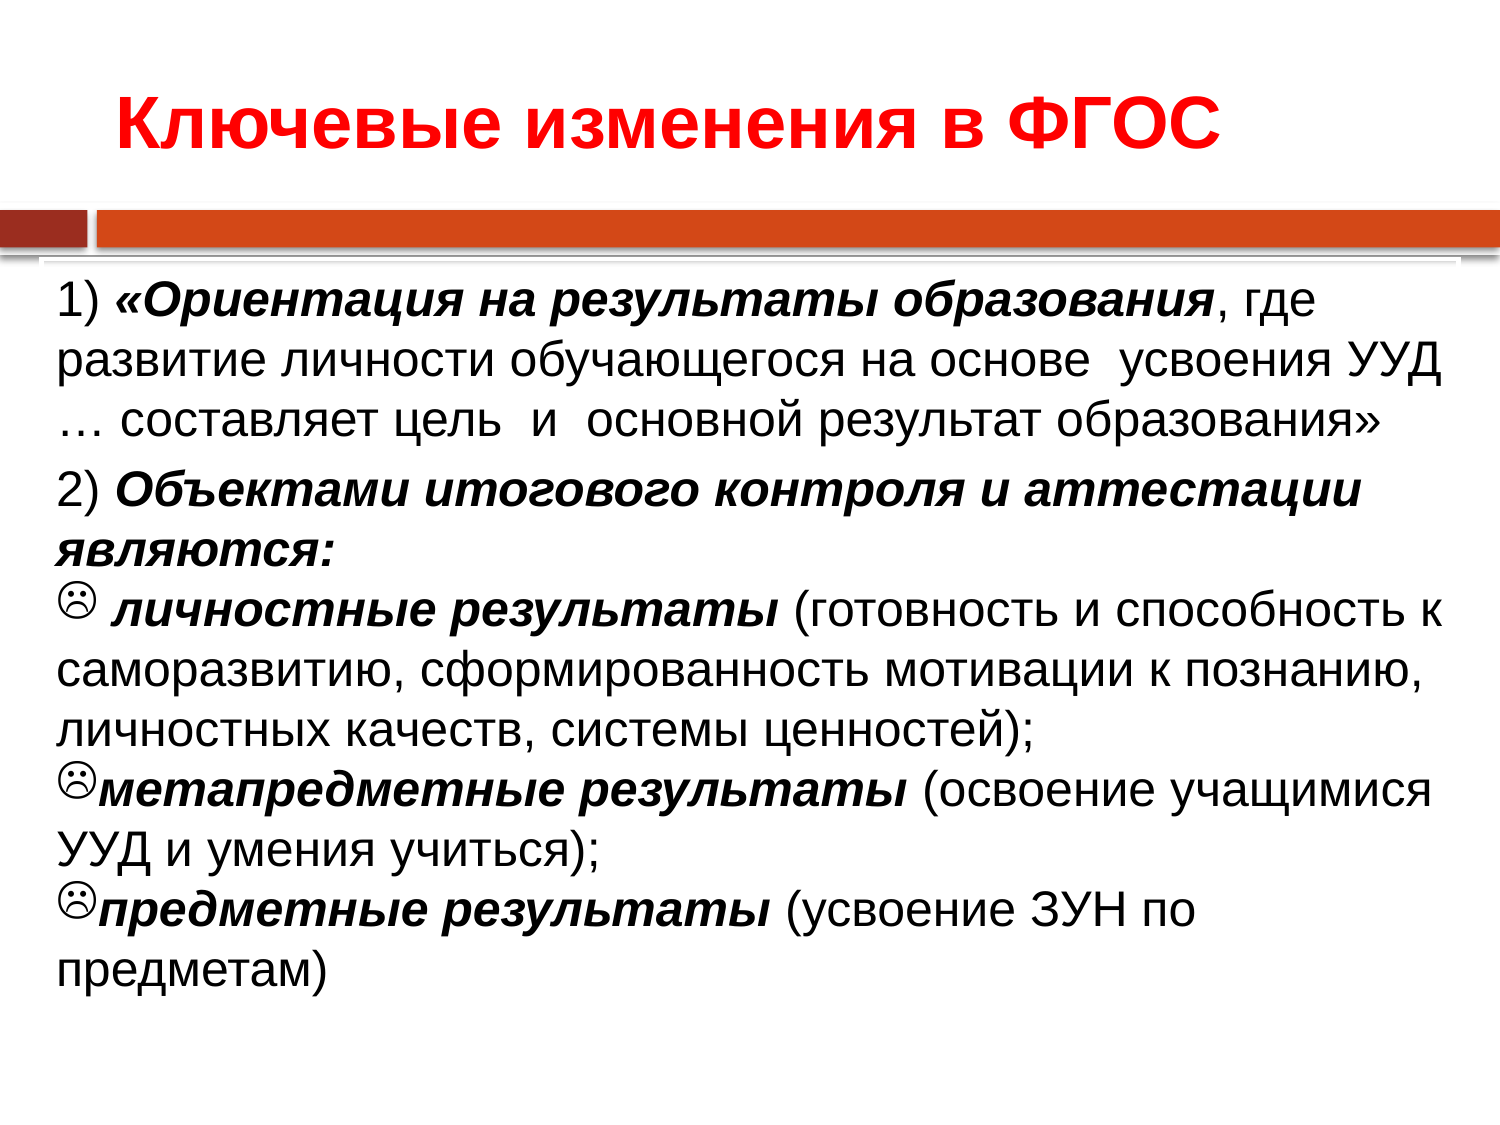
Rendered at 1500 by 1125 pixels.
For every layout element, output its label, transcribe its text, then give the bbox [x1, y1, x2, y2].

title Ключевые изменения в ФГОС [100, 37, 1438, 200]
text_box 1) «Ориентация на результаты образования, где развитие личности обучающегося на основе усвоения УУД … составляет цель и основной результат образования» 2) Объектами итогового контроля и аттестации являются: личностные результаты (готовность и способность к саморазвитию, сформированность мотивации к познанию, личностных качеств, системы ценностей); метапредметные результаты (освоение учащимися УУД и умения учиться); предметные результаты (усвоение ЗУН по предметам) [41, 259, 1459, 1004]
